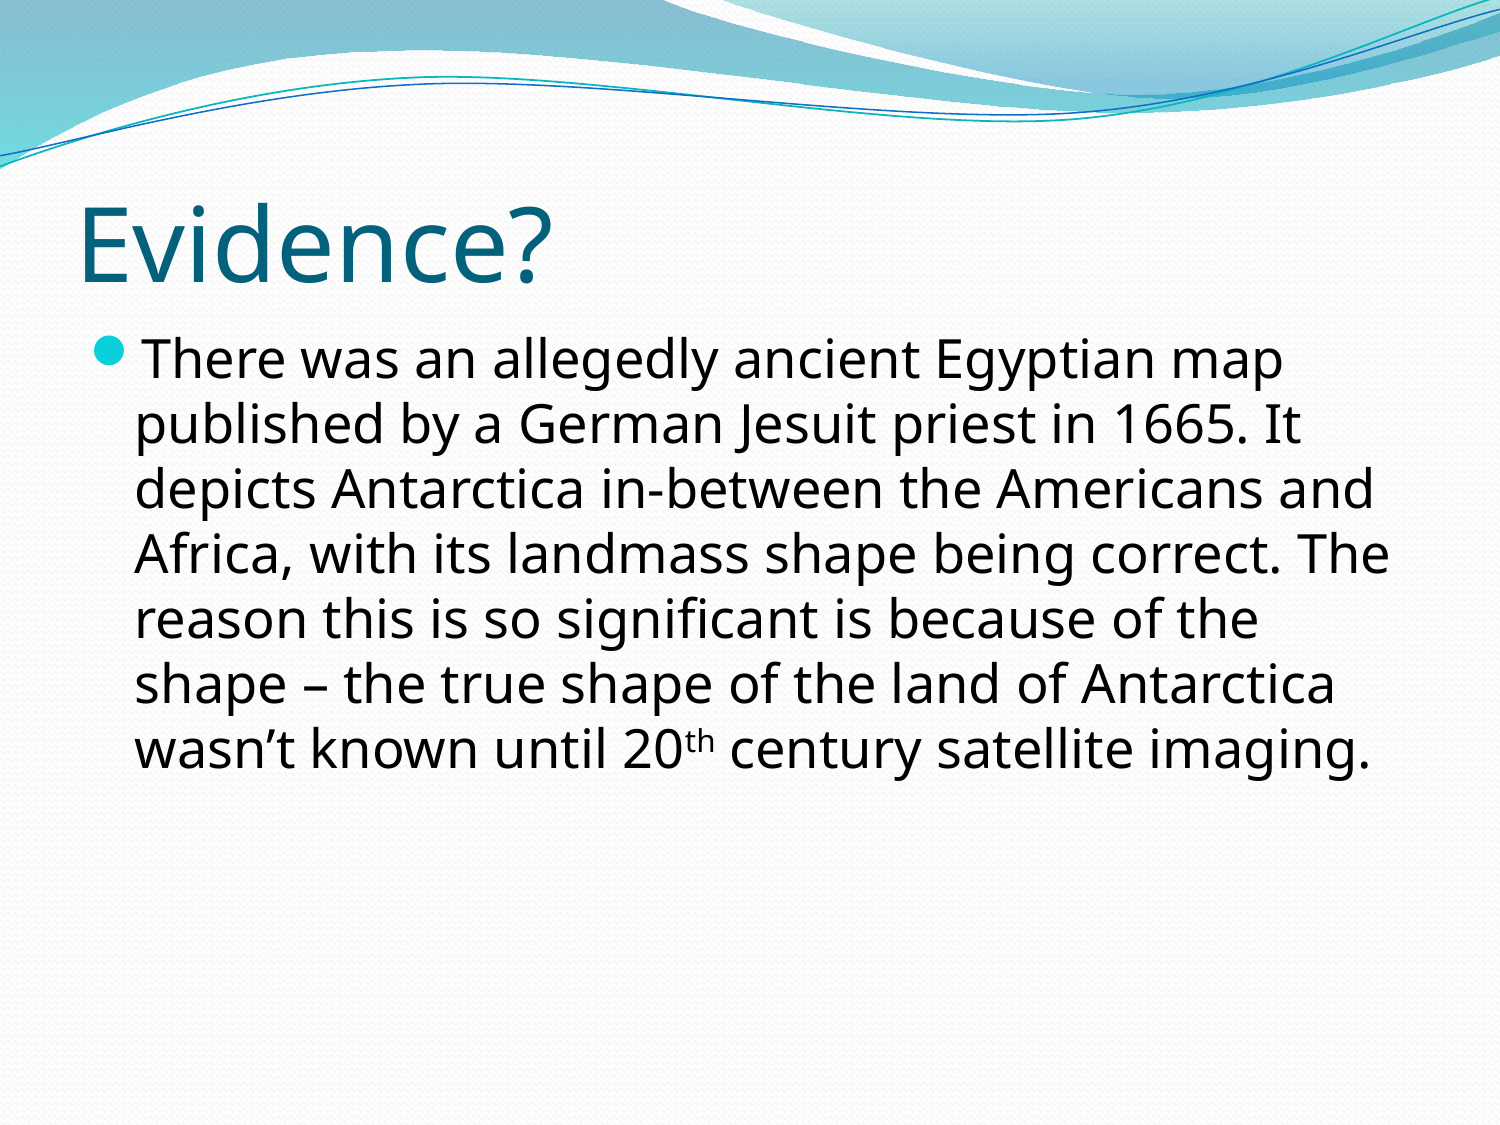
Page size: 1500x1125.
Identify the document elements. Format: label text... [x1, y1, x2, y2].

list There was an allegedly ancient Egyptian map published by a German Jesuit priest in 1665. It depicts Antarctica in-between the Americans and Africa, with its landmass shape being correct. The reason this is so significant is because of the shape – the true shape of the land of Antarctica wasn’t known until 20th century satellite imaging. [75, 317, 1425, 1038]
title Evidence? [75, 115, 1425, 303]
